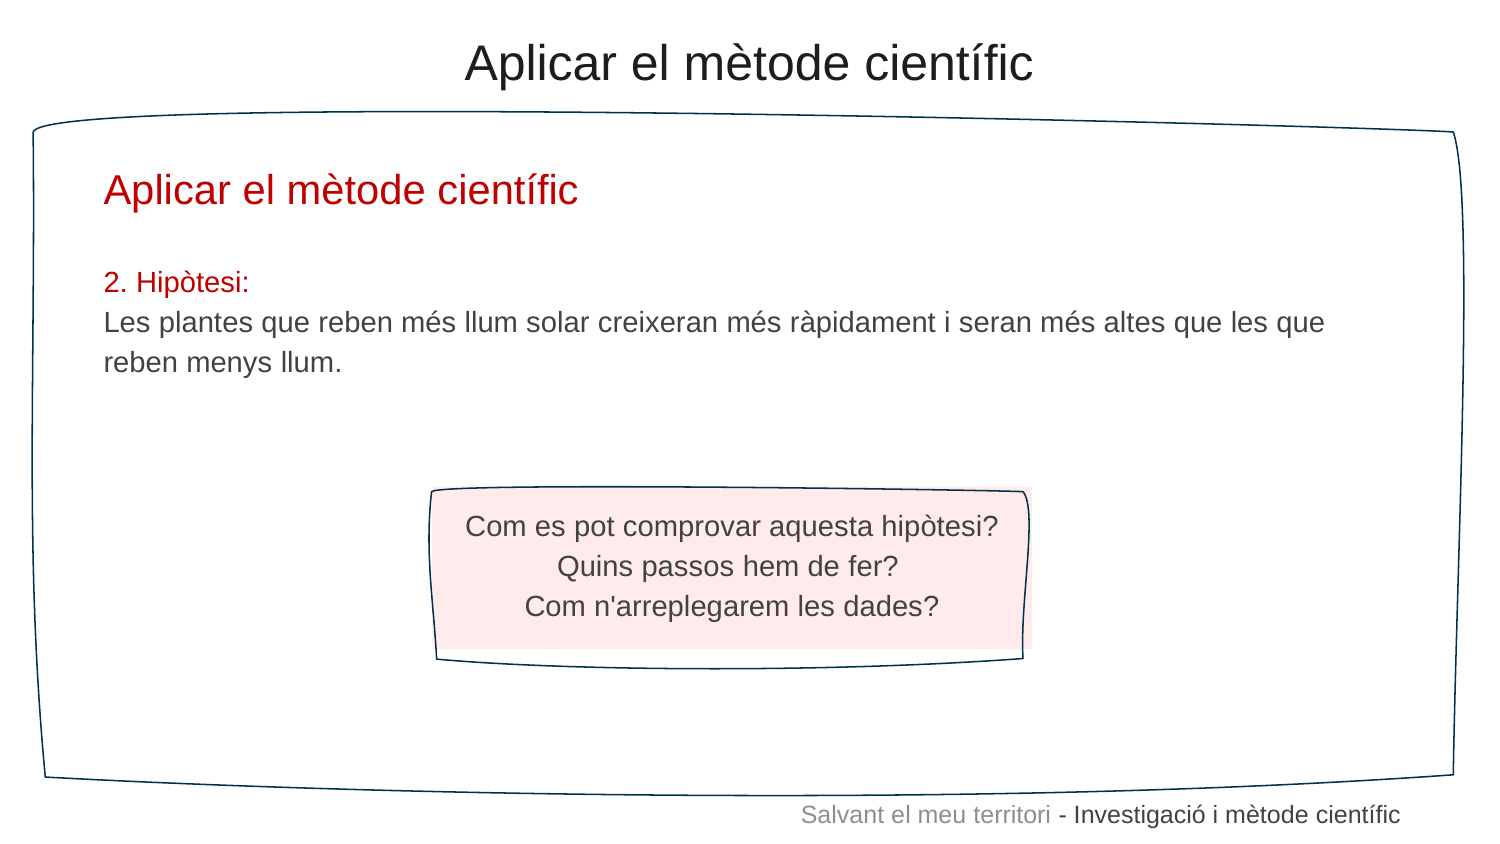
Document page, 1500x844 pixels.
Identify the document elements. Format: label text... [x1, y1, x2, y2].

text_box [32, 111, 1464, 790]
text_box Salvant el meu territori - Investigació i mètode científic [88, 790, 1417, 844]
text_box Aplicar el mètode científic [0, 20, 1499, 106]
list 2. Hipòtesi: Les plantes que reben més llum solar creixeran més ràpidament i seran més altes que les que reben menys llum. [88, 242, 1417, 747]
text_box Aplicar el mètode científic [88, 147, 1417, 234]
